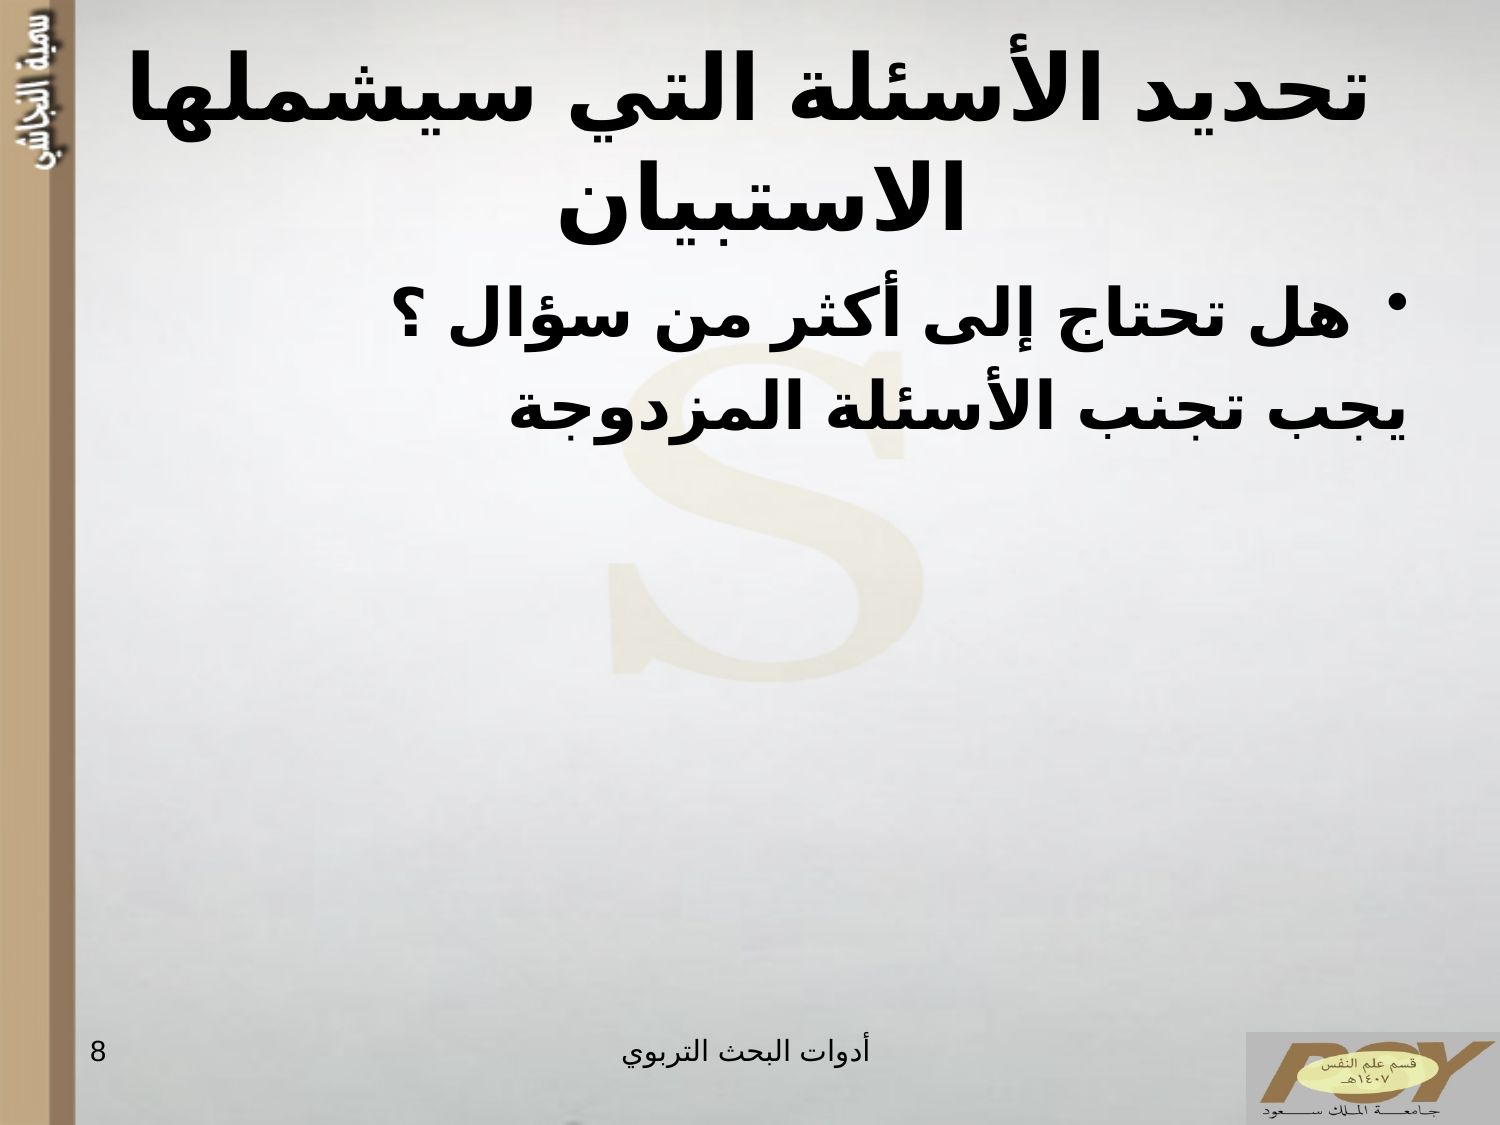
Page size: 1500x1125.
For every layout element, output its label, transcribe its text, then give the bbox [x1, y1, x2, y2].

list هل تحتاج إلى أكثر من سؤال ؟ يجب تجنب الأسئلة المزدوجة [75, 262, 1425, 1005]
footer أدوات البحث التربوي [512, 1024, 988, 1103]
picture [0, 0, 1500, 1125]
title تحديد الأسئلة التي سيشملها الاستبيان [75, 45, 1425, 233]
slide_number 8 [75, 1024, 425, 1103]
